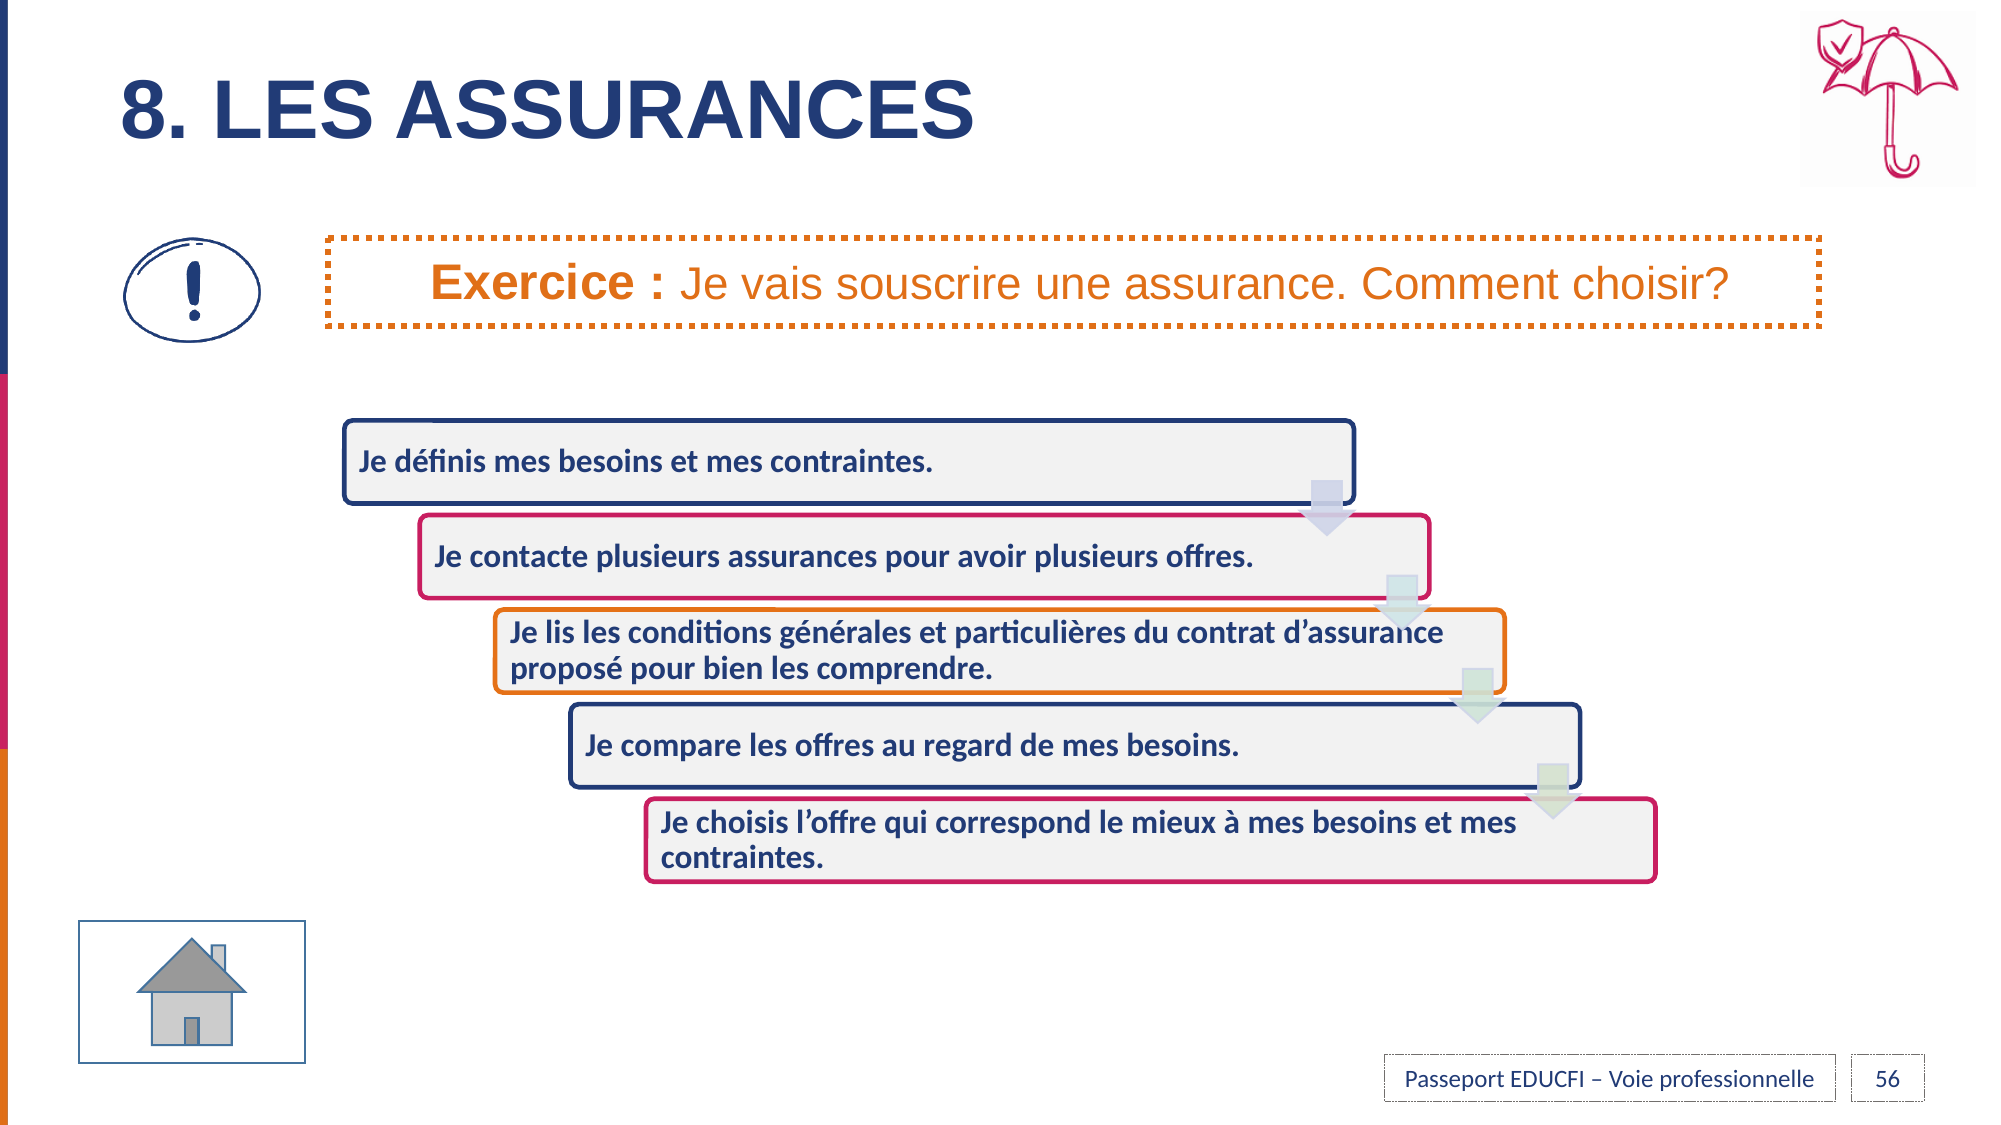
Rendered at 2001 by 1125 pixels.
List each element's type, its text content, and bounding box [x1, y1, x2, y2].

footer Passeport EDUCFI – Voie professionnelle [1384, 1054, 1836, 1102]
picture [122, 237, 261, 343]
slide_number 56 [1851, 1054, 1925, 1102]
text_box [344, 420, 1656, 882]
text_box 8. LES ASSURANCES [105, 59, 1800, 165]
picture [0, 0, 8, 1125]
picture [1800, 11, 1976, 188]
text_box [327, 237, 1820, 327]
text_box [78, 920, 306, 1064]
